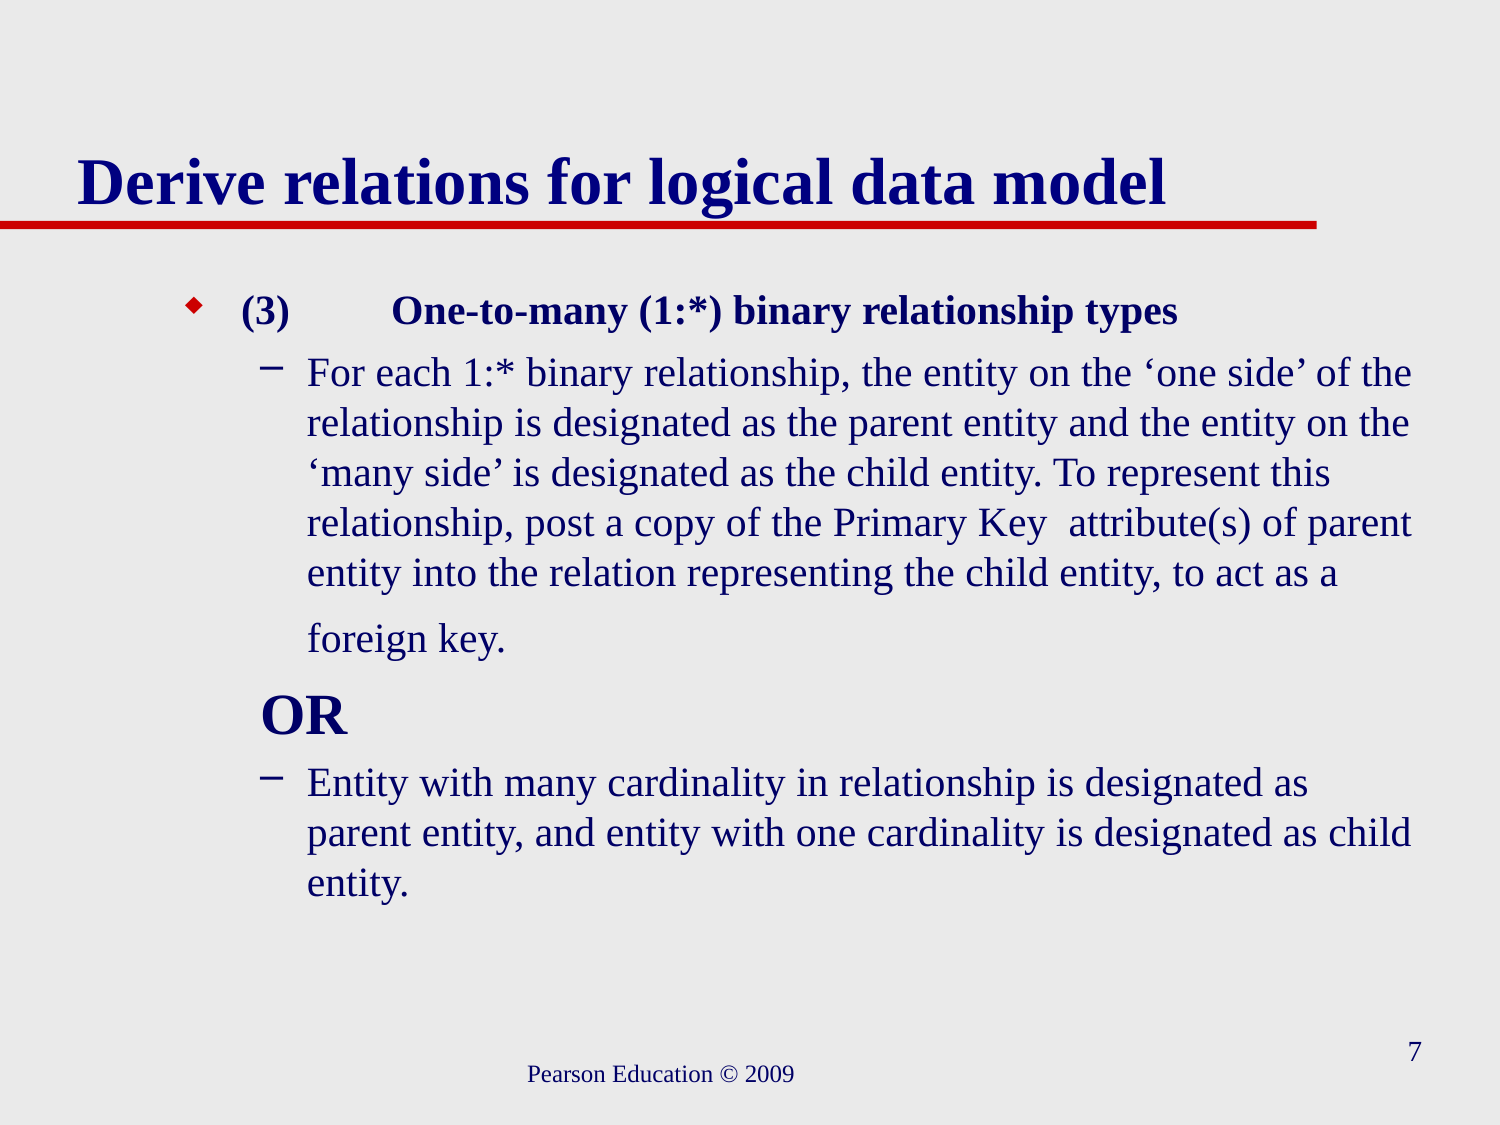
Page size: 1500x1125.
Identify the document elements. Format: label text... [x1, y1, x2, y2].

title Derive relations for logical data model [62, 43, 1338, 226]
list (3) One-to-many (1:*) binary relationship types For each 1:* binary relationship, the entity on the ‘one side’ of the relationship is designated as the parent entity and the entity on the ‘many side’ is designated as the child entity. To represent this relationship, post a copy of the Primary Key attribute(s) of parent entity into the relation representing the child entity, to act as a foreign key. OR Entity with many cardinality in relationship is designated as parent entity, and entity with one cardinality is designated as child entity. [169, 274, 1438, 951]
slide_number 7 [1124, 1012, 1438, 1088]
text_box Pearson Education © 2009 [512, 1050, 1038, 1095]
